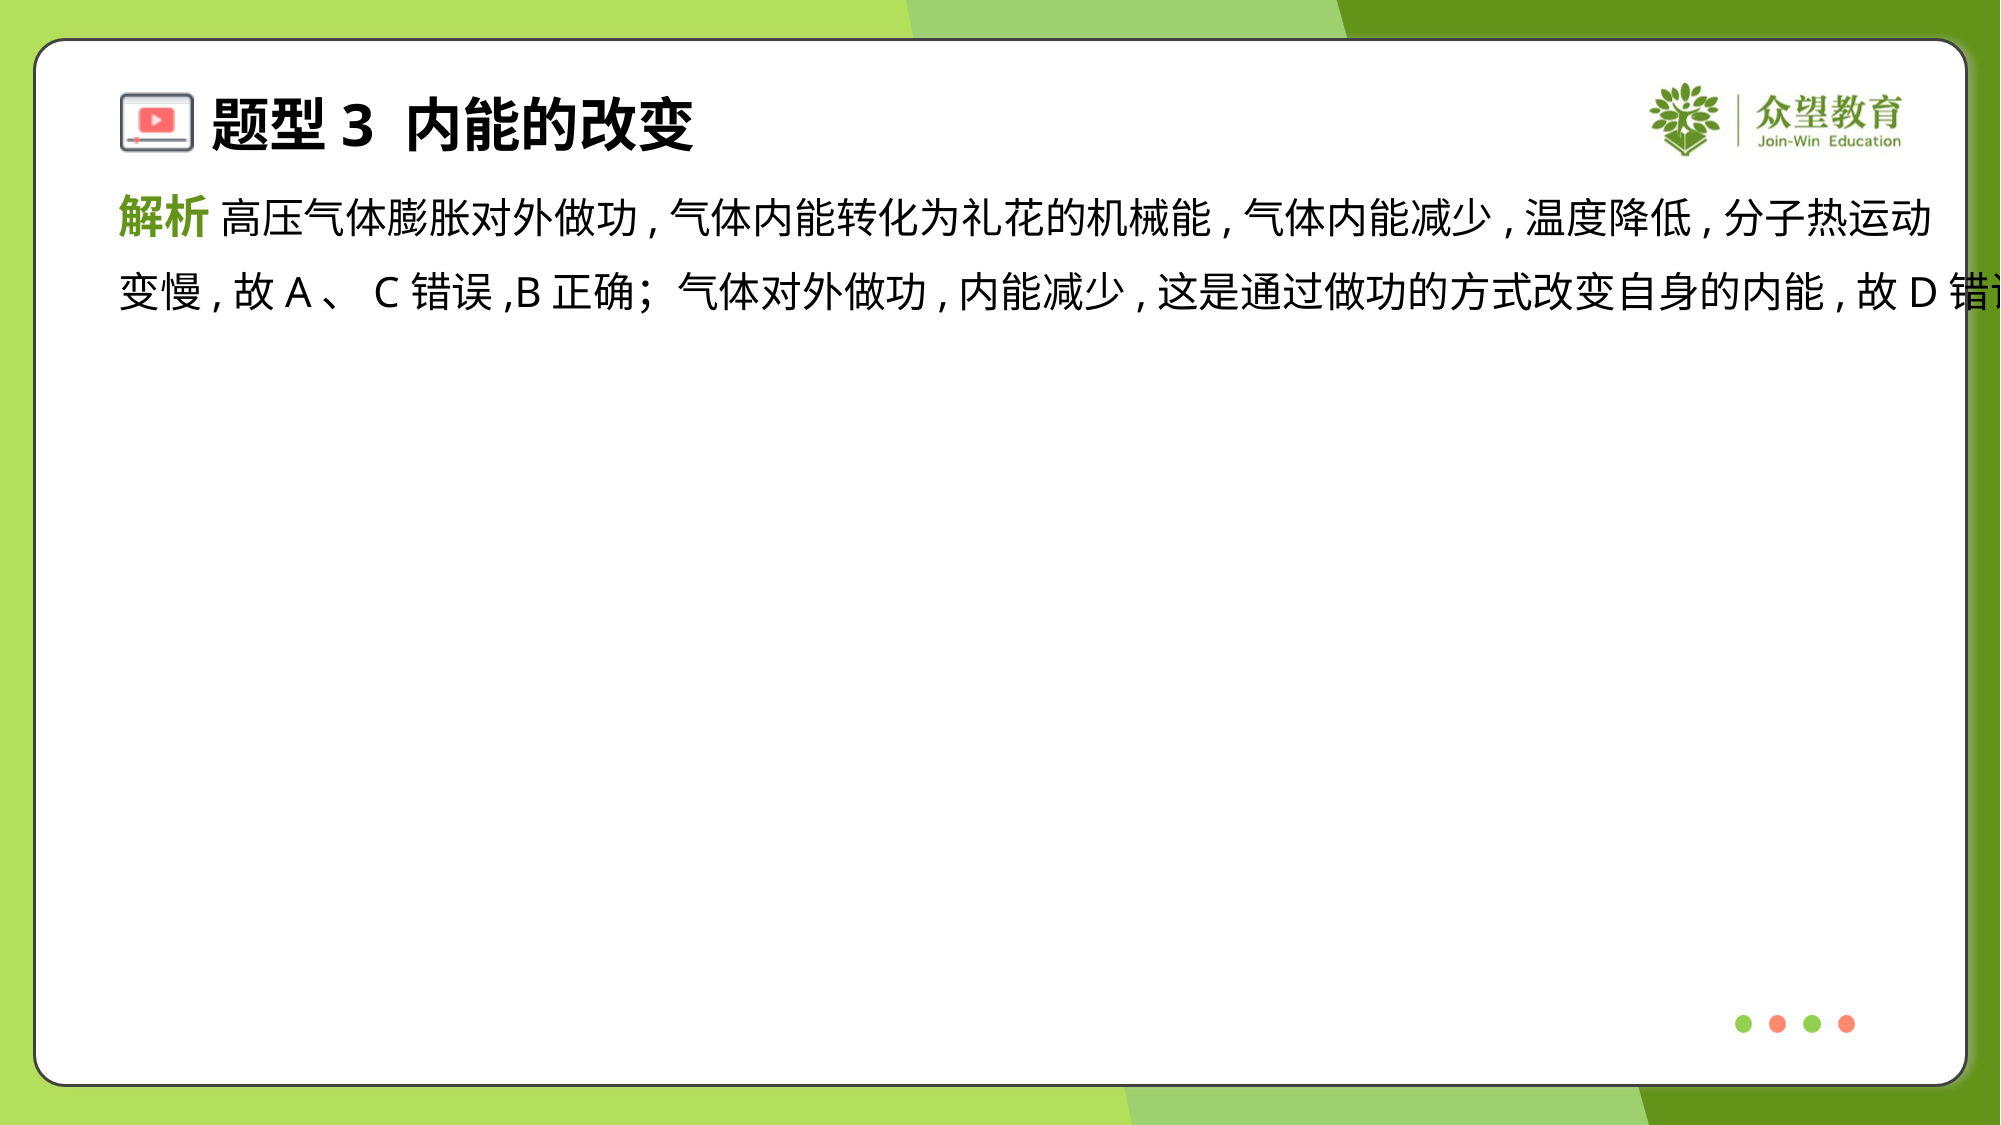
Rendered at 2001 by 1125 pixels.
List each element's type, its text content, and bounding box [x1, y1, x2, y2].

text_box 解析 高压气体膨胀对外做功,气体内能转化为礼花的机械能,气体内能减少,温度降低,分子热运动 变慢,故A、C错误,B正确；气体对外做功,内能减少,这是通过做功的方式改变自身的内能,故D错误. [118, 159, 1883, 309]
picture [0, 0, 2000, 1125]
